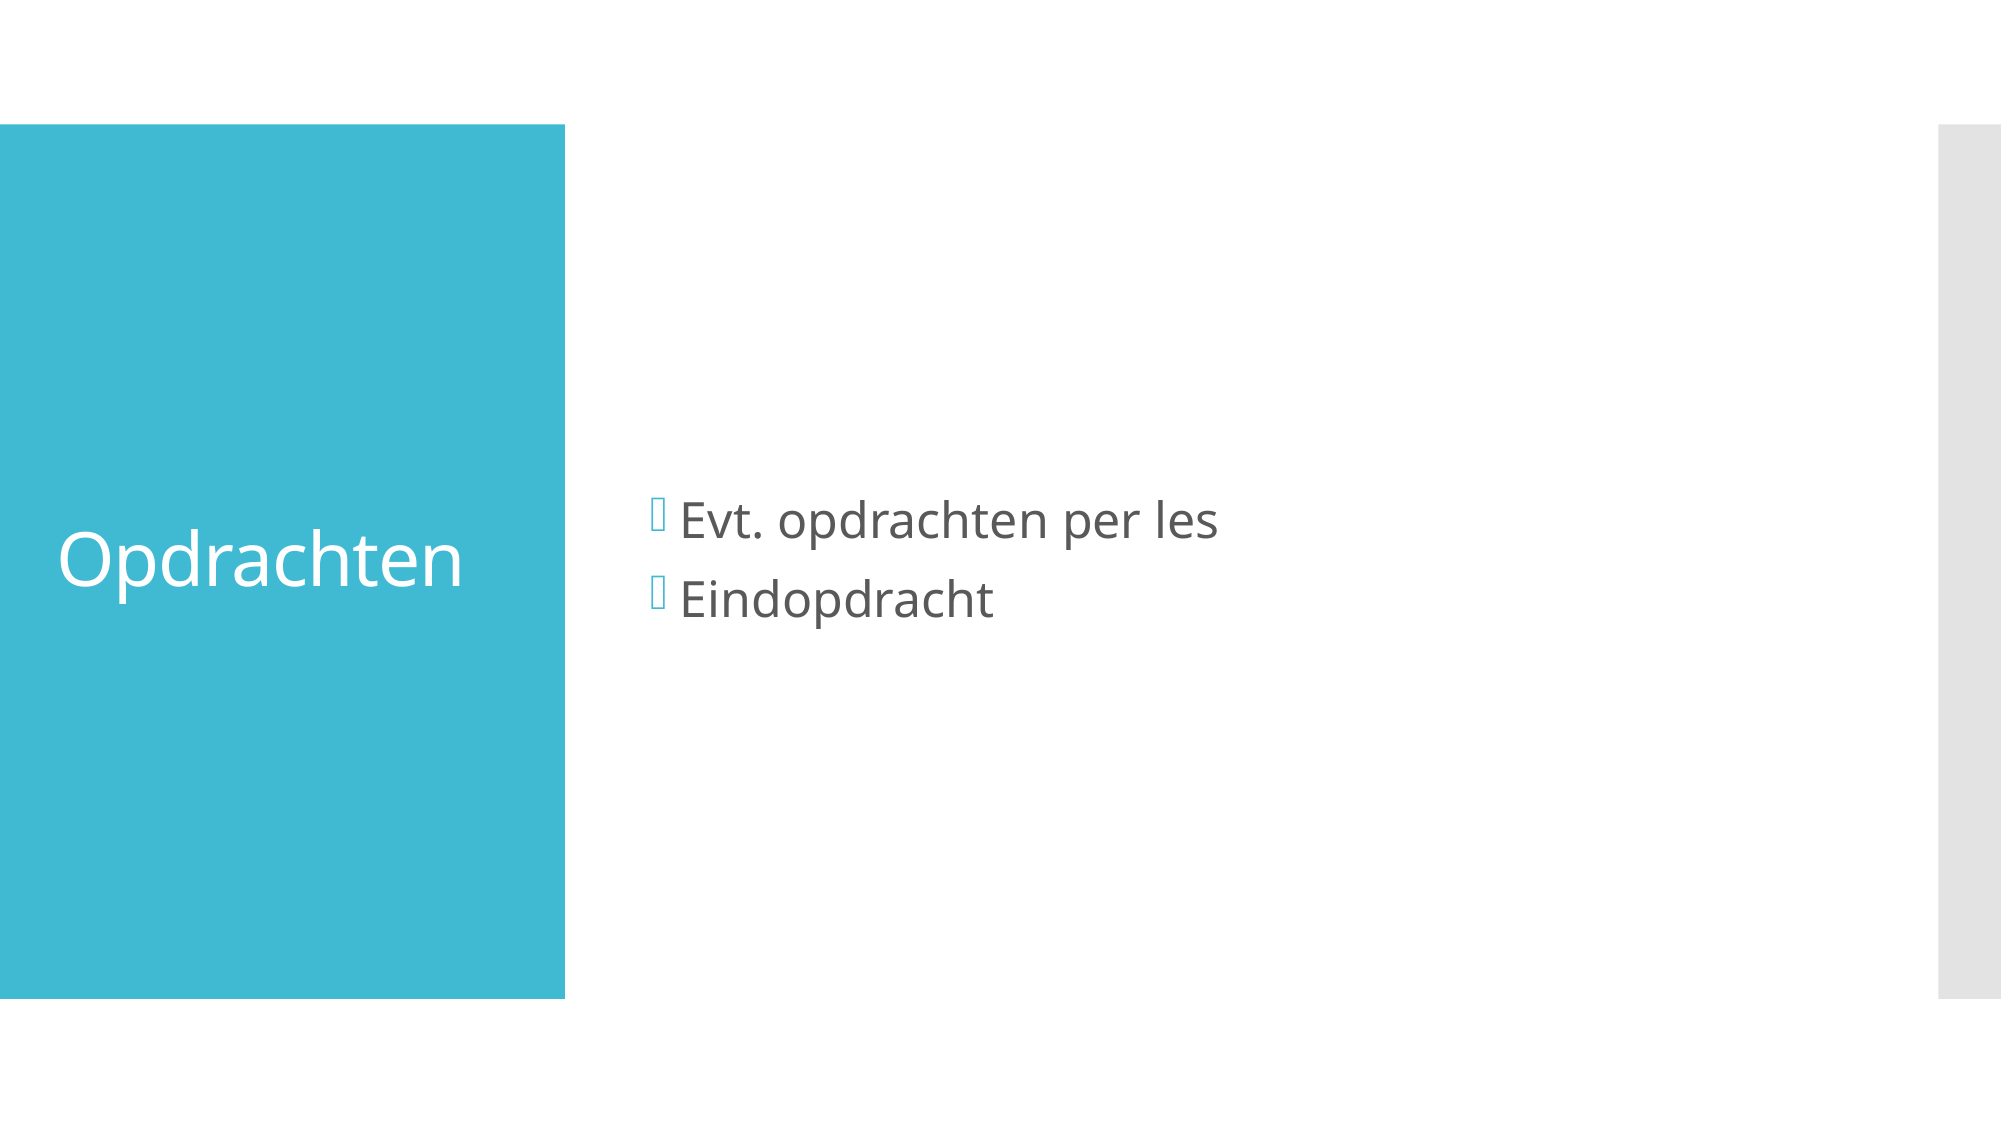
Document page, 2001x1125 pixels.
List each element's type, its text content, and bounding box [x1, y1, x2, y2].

title Opdrachten [41, 184, 525, 940]
list Evt. opdrachten per les Eindopdracht [634, 141, 1835, 982]
